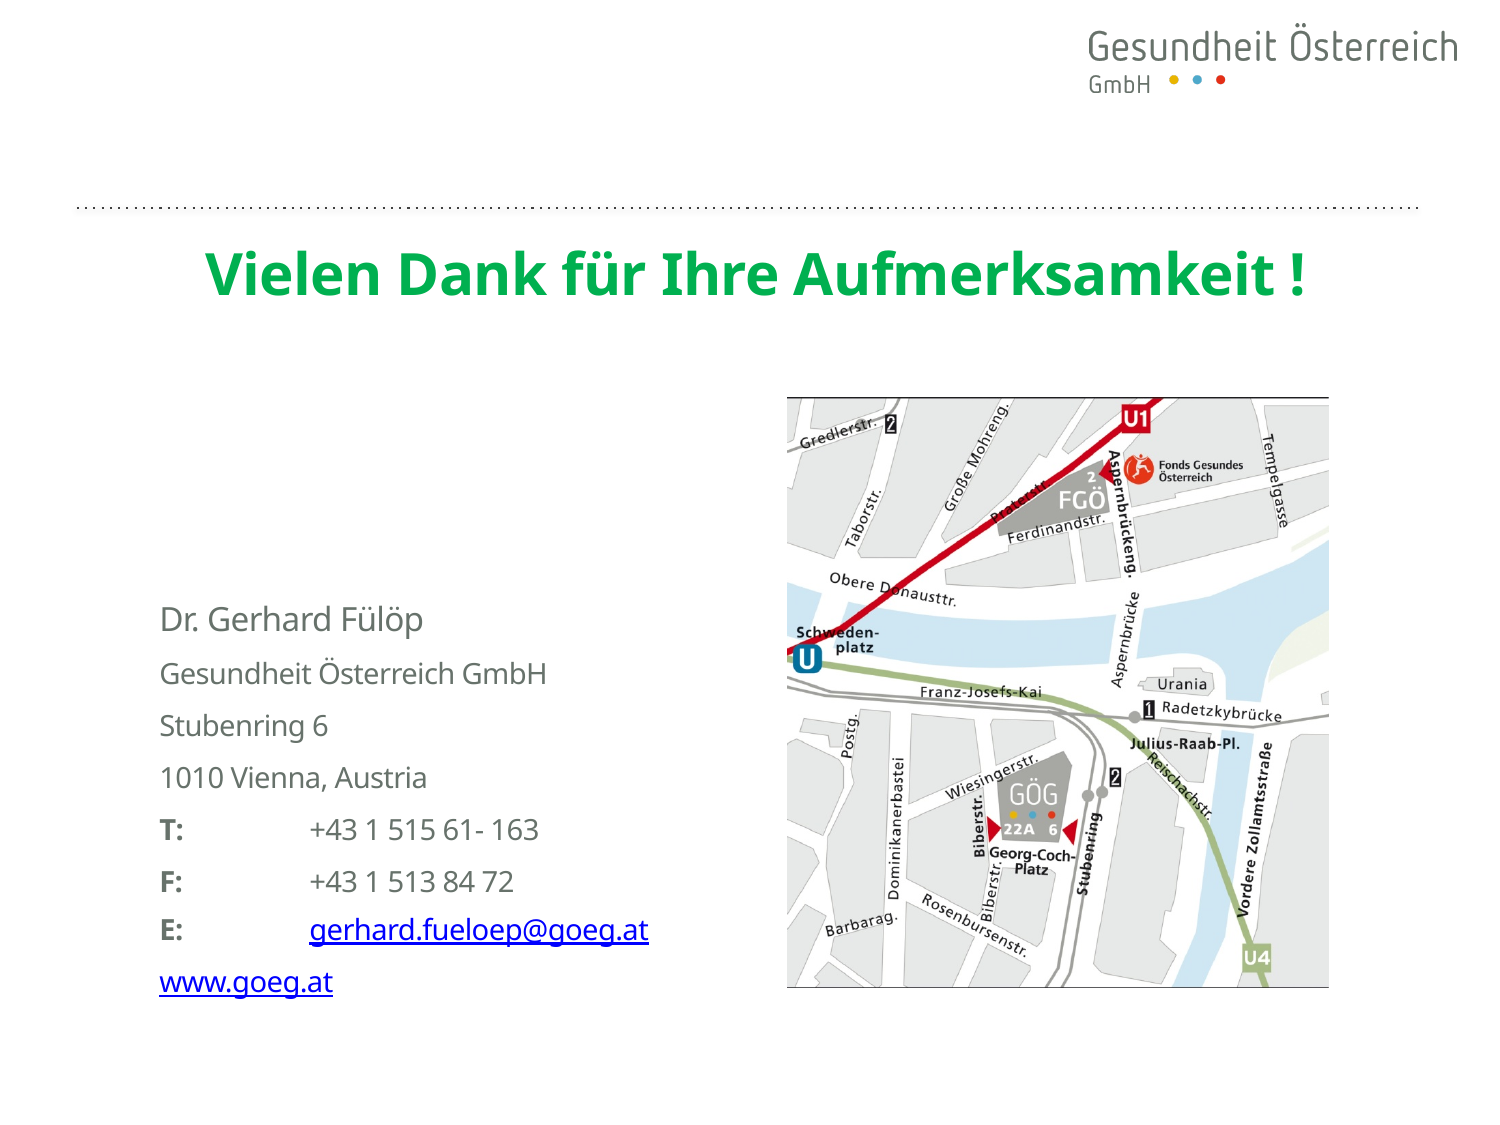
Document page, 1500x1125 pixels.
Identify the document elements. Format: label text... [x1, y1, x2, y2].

picture [1089, 23, 1457, 93]
text_box Vielen Dank für Ihre Aufmerksamkeit ! [88, 255, 1424, 308]
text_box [159, 396, 1329, 1007]
